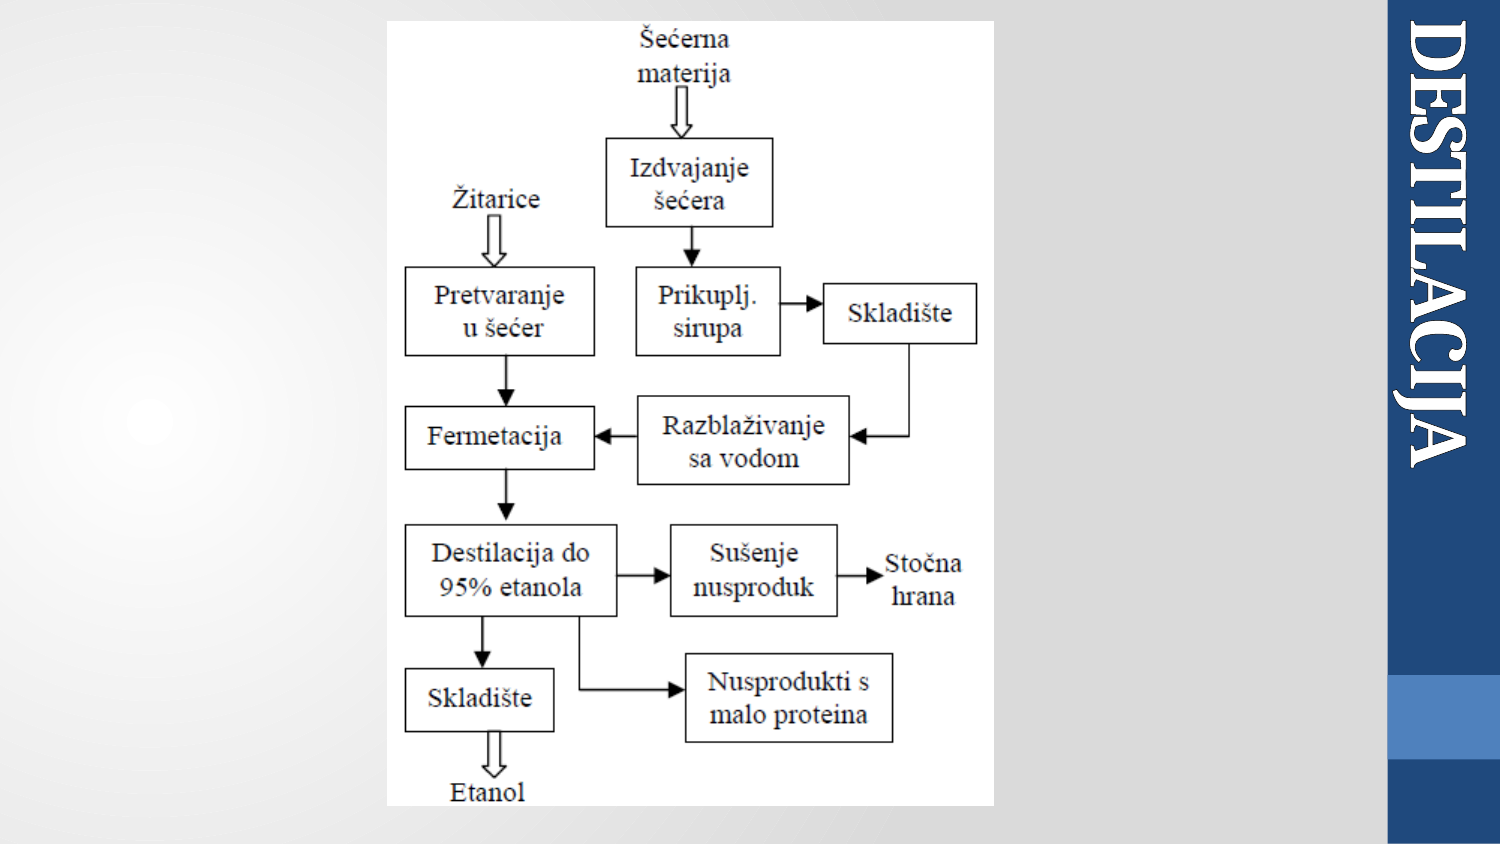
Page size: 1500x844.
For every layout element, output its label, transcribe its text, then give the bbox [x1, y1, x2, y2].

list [386, 21, 995, 807]
title DESTILACIJA [1412, 2, 1476, 631]
